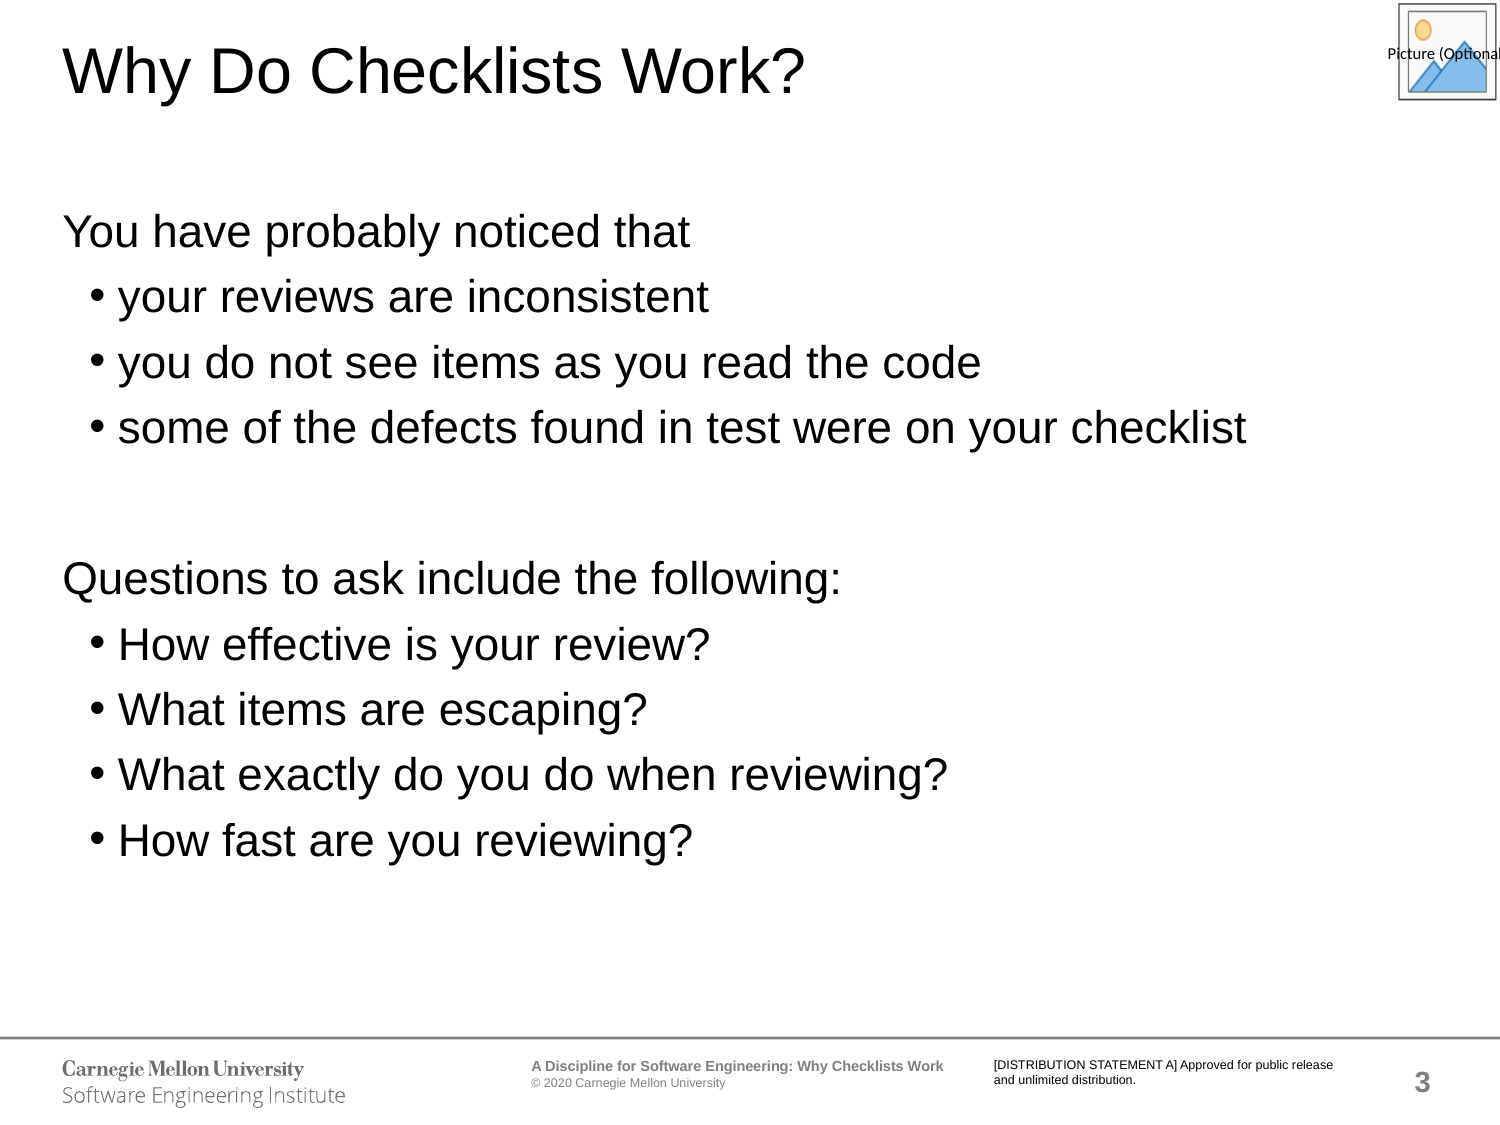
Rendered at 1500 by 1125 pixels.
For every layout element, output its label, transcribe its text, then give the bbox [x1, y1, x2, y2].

picture [1394, 0, 1500, 105]
title Why Do Checklists Work? [62, 37, 1338, 182]
list You have probably noticed that your reviews are inconsistent you do not see items as you read the code some of the defects found in test were on your checklist Questions to ask include the following: How effective is your review? What items are escaping? What exactly do you do when reviewing? How fast are you reviewing? [62, 201, 1431, 1000]
